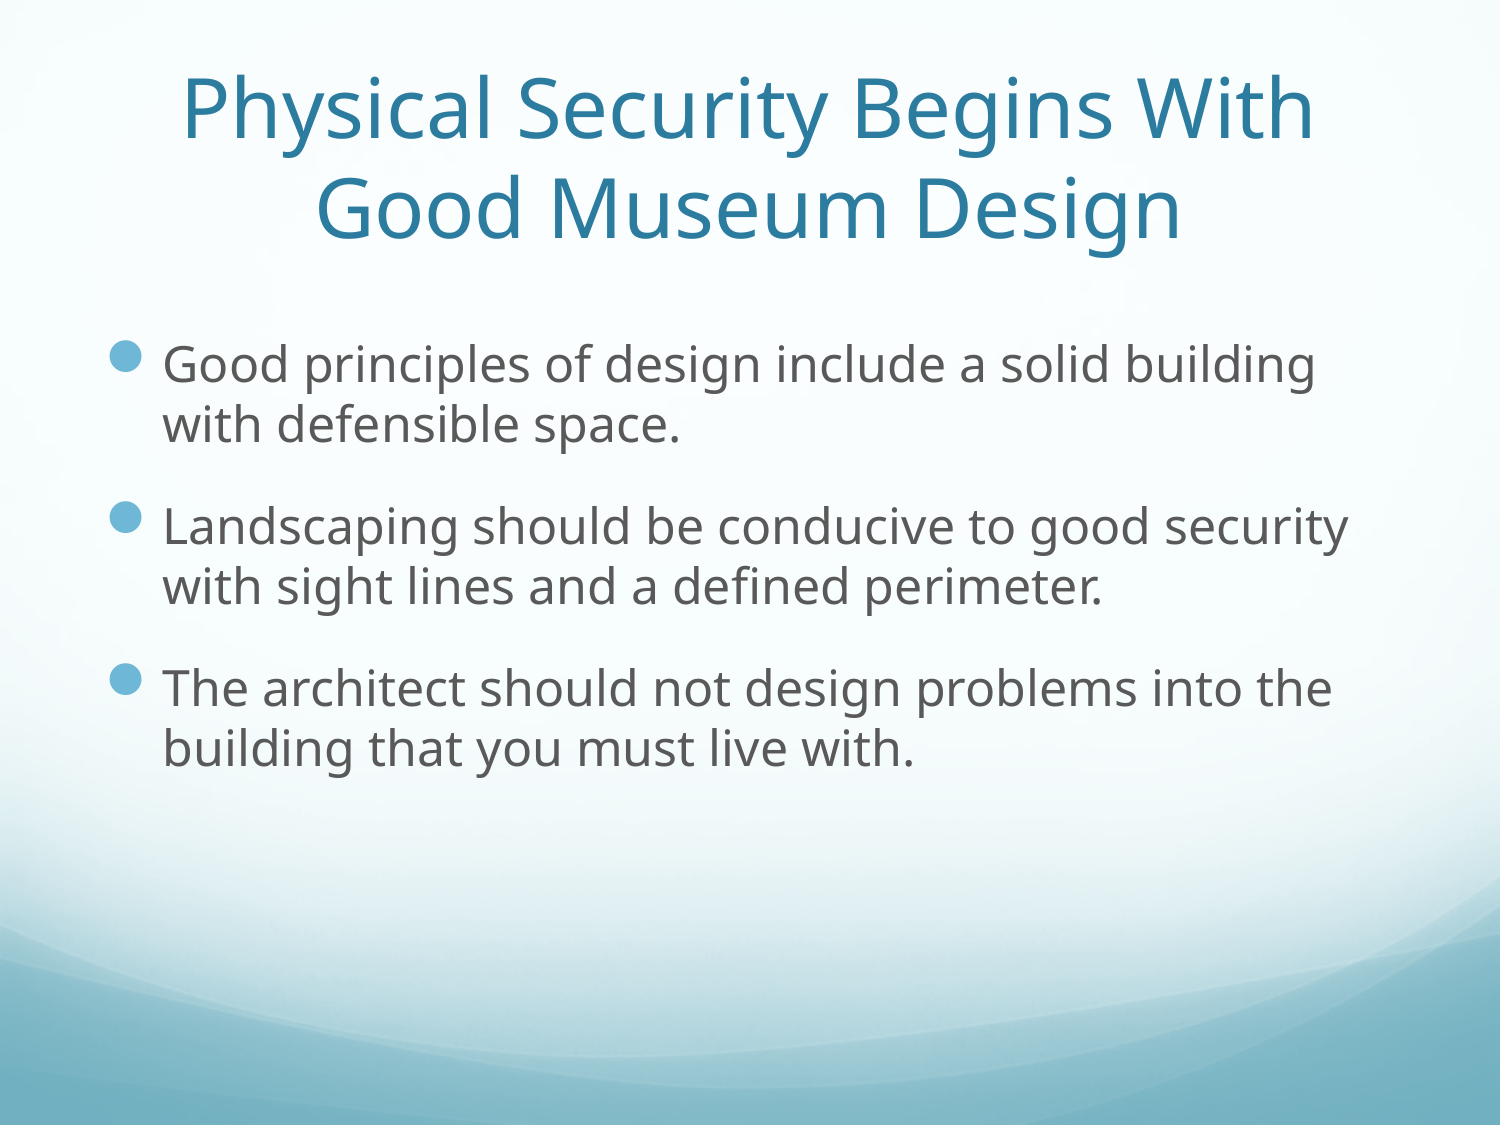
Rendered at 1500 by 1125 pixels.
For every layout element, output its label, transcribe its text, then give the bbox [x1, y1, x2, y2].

title Physical Security Begins With Good Museum Design [90, 74, 1410, 263]
list Good principles of design include a solid building with defensible space. Landscaping should be conducive to good security with sight lines and a defined perimeter. The architect should not design problems into the building that you must live with. [90, 325, 1410, 975]
